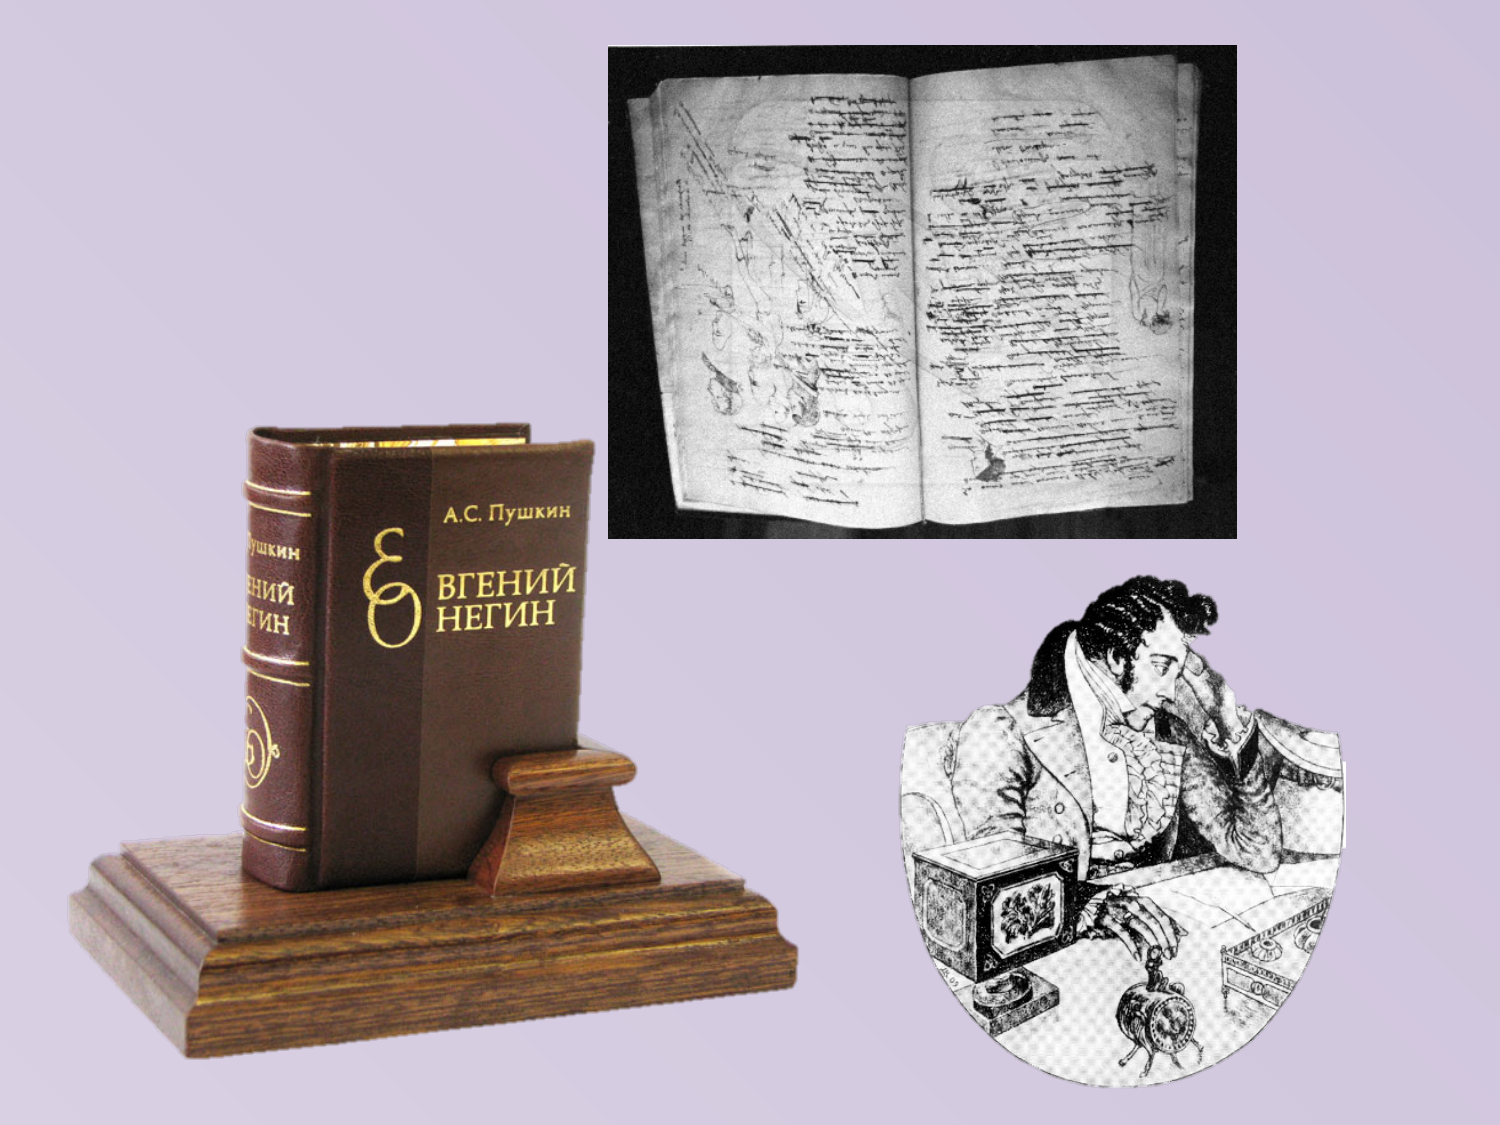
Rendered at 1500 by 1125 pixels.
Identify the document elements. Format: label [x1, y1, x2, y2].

list [49, 408, 817, 1074]
picture [608, 44, 1346, 1097]
